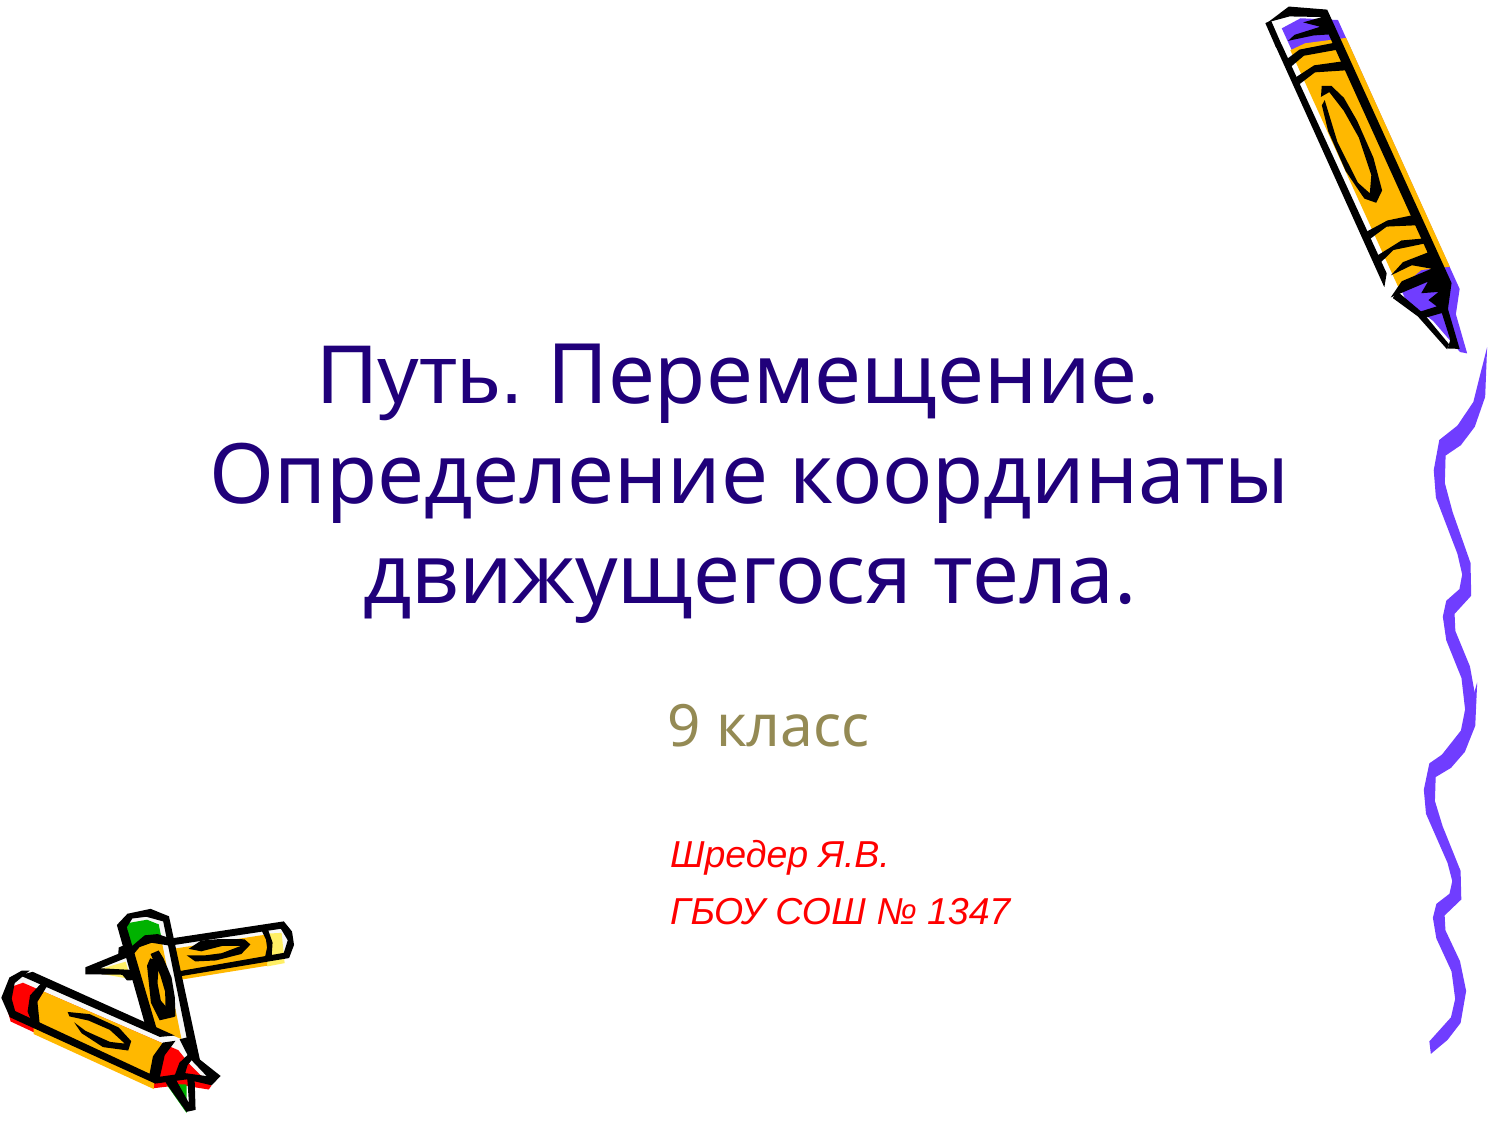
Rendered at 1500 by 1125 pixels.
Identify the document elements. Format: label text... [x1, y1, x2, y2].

subtitle 9 класс [277, 680, 1260, 786]
text_box Шредер Я.В. ГБОУ СОШ № 1347 [655, 822, 1329, 940]
title Путь. Перемещение. Определение координаты движущегося тела. [112, 349, 1388, 591]
